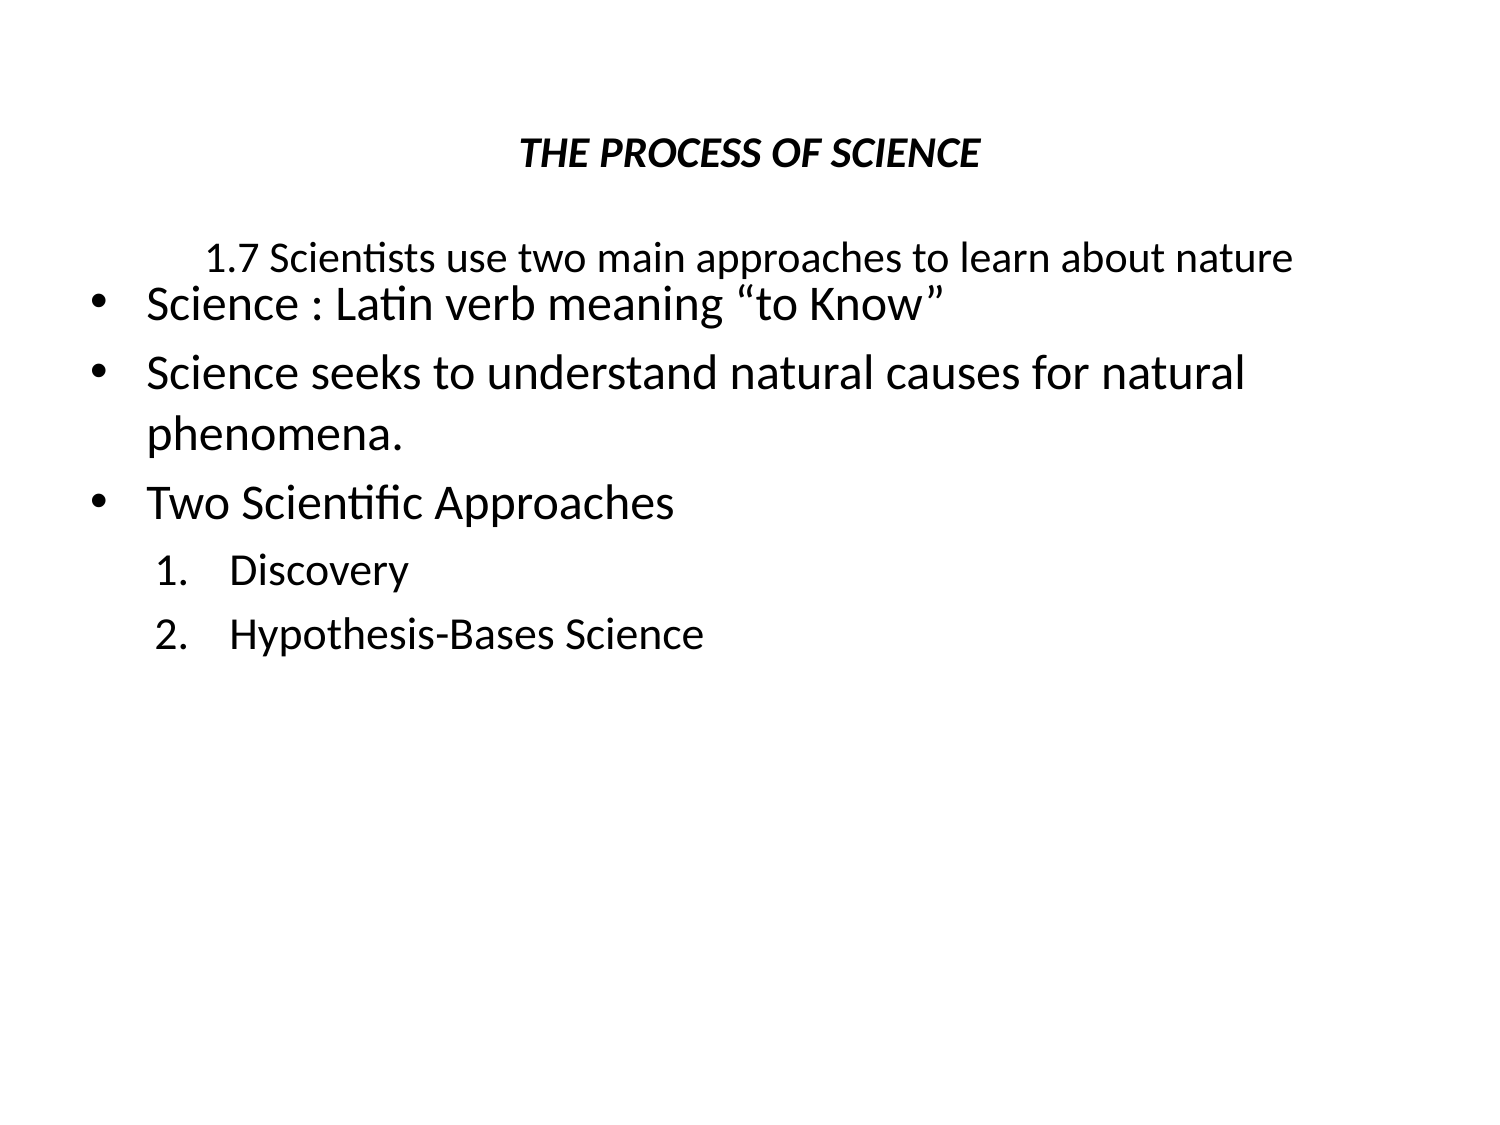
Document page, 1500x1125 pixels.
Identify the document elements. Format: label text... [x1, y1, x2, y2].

title THE PROCESS OF SCIENCE 1.7 Scientists use two main approaches to learn about nature [75, 115, 1425, 262]
list Science : Latin verb meaning “to Know” Science seeks to understand natural causes for natural phenomena. Two Scientific Approaches Discovery Hypothesis-Bases Science [75, 262, 1425, 1005]
